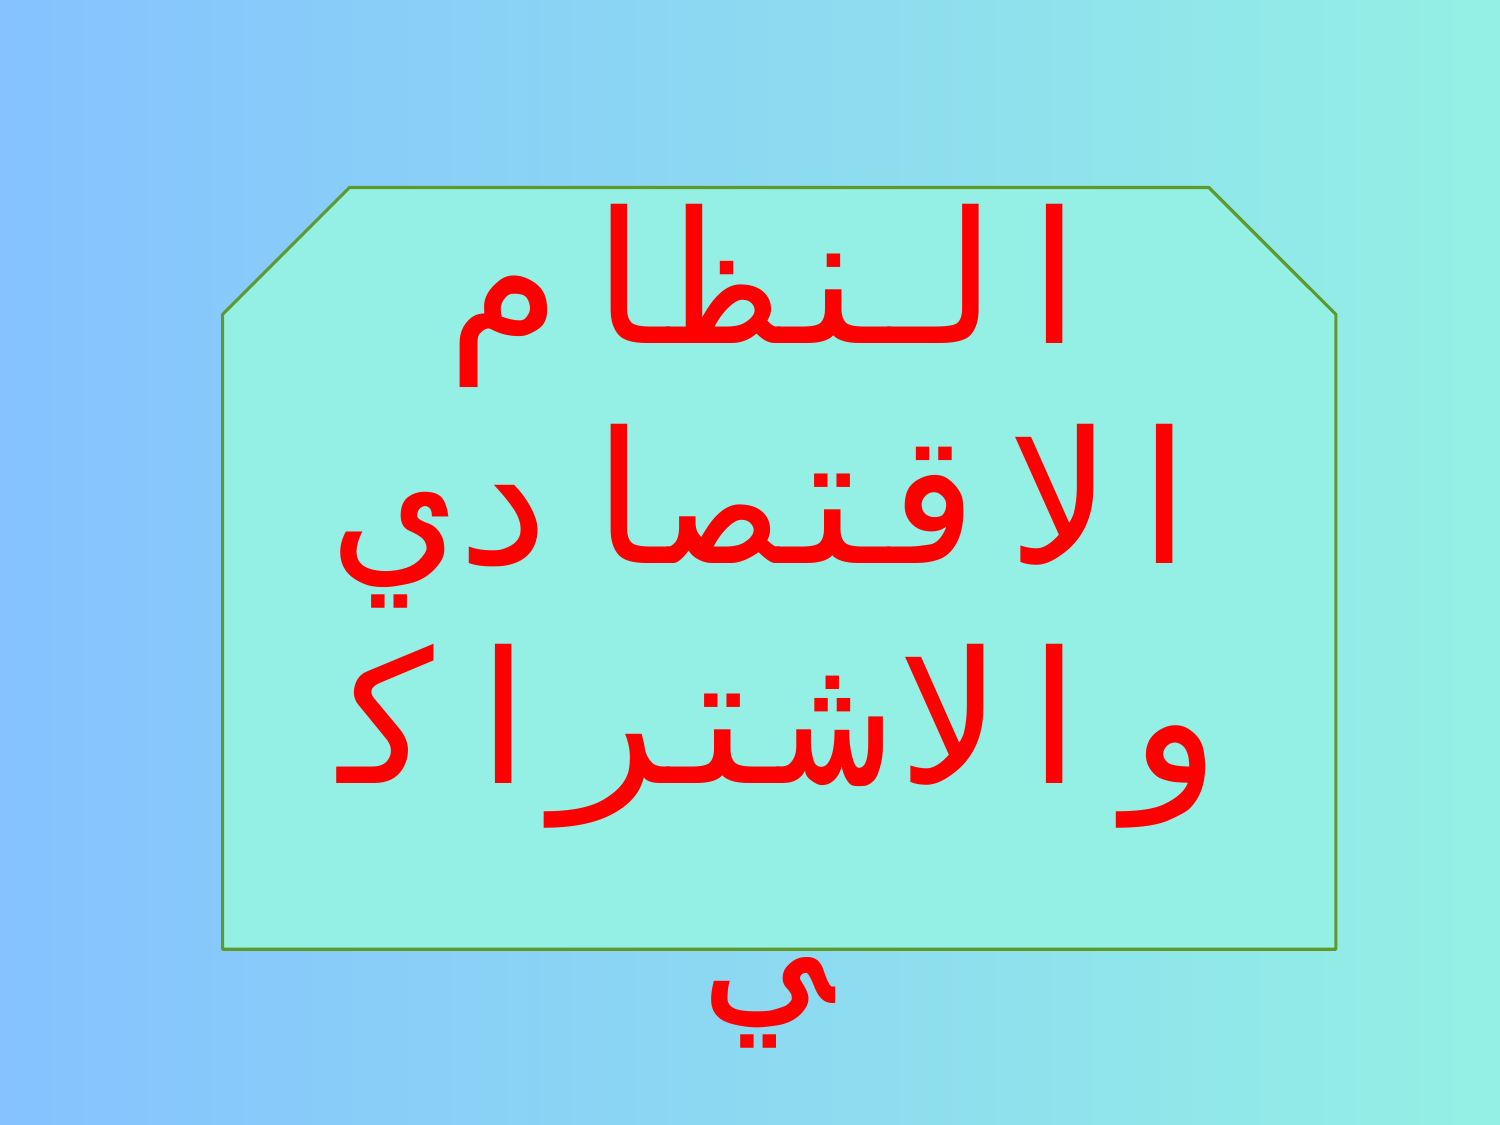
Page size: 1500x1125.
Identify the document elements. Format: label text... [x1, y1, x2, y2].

text_box النظام الاقتصادي والاشتراكي [221, 185, 1338, 951]
